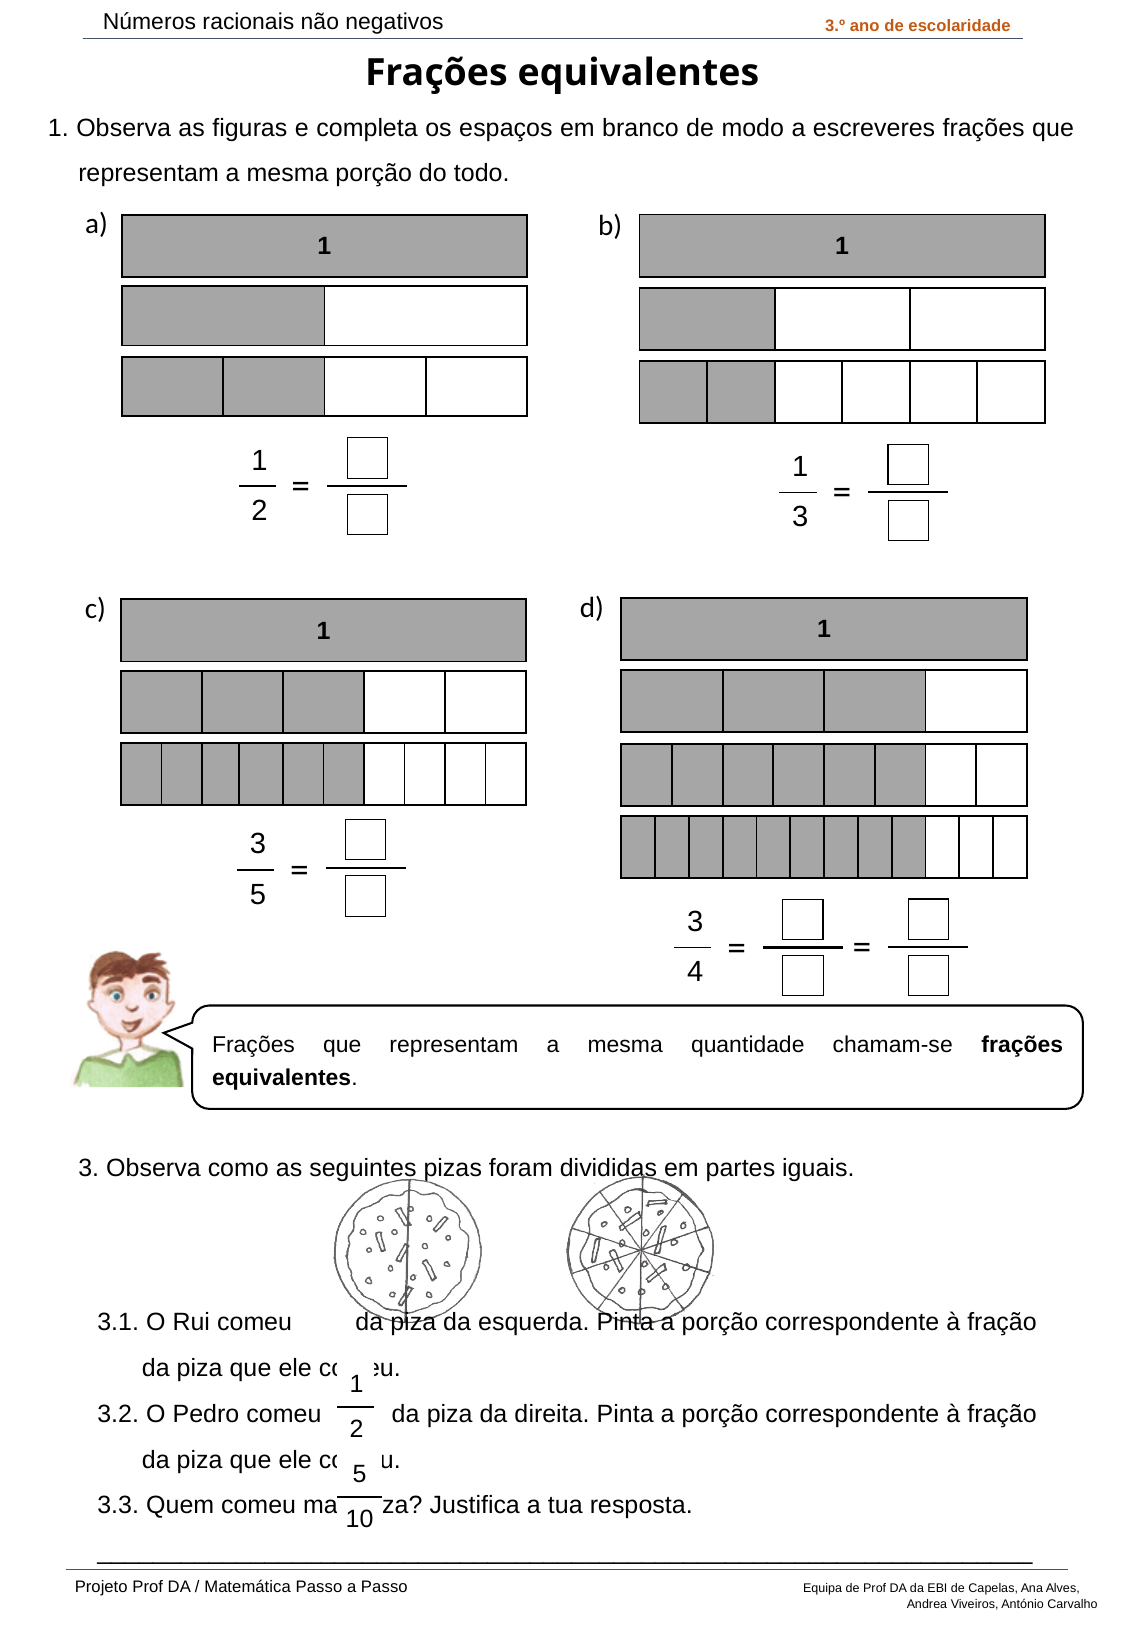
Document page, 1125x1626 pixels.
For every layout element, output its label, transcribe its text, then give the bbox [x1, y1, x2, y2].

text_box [3, 1568, 1122, 1625]
table_header 1 [640, 215, 1044, 276]
table_header [325, 358, 425, 415]
table_header [446, 744, 485, 804]
table_header [724, 817, 756, 877]
table_header 1 [240, 437, 274, 485]
table_header [893, 817, 925, 877]
table_header [859, 817, 891, 877]
table_header [876, 745, 925, 805]
table_header [224, 358, 324, 415]
table_header [284, 744, 323, 804]
table_cell 3 [781, 493, 815, 542]
table_cell 5 [239, 871, 273, 919]
text_box d) [564, 580, 620, 631]
table_cell 2 [240, 487, 274, 535]
table_header 3 [239, 821, 273, 869]
table_header [911, 289, 1044, 349]
table_header [162, 744, 201, 804]
table_header 1 [339, 1363, 372, 1406]
table_header [640, 362, 706, 422]
table_header [724, 745, 772, 805]
table_header [365, 672, 444, 732]
table_header [622, 817, 654, 877]
table_header 5 [339, 1453, 380, 1496]
text_box a) [70, 197, 124, 248]
table_header [825, 817, 857, 877]
table_header 1 [122, 600, 525, 661]
table_header [240, 744, 282, 804]
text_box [326, 437, 408, 535]
table_header [978, 362, 1044, 422]
table_header [673, 745, 722, 805]
table_header [622, 671, 722, 731]
table_header [977, 745, 1026, 805]
table_header [427, 358, 526, 415]
table_header [825, 671, 925, 731]
table_header 1 [123, 216, 526, 276]
text_box = [274, 837, 324, 898]
text_box 3. Observa como as seguintes pizas foram divididas em partes iguais. [63, 1129, 1108, 1190]
table_header [324, 744, 363, 804]
table_header [446, 672, 525, 732]
text_box c) [69, 581, 122, 632]
table_header [791, 817, 823, 877]
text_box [867, 444, 949, 541]
picture [556, 1161, 727, 1336]
table_header [926, 745, 975, 805]
table_header [405, 744, 444, 804]
table_header [994, 817, 1026, 877]
table_header [325, 287, 526, 345]
table_header [203, 744, 238, 804]
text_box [762, 899, 844, 996]
table_cell 10 [339, 1498, 380, 1541]
table_header [284, 672, 363, 732]
picture [323, 1169, 493, 1330]
text_box 1. Observa as figuras e completa os espaços em branco de modo a escreveres frações que representam a mesma porção do todo. [33, 101, 1092, 194]
table_header 1 [622, 599, 1026, 659]
text_box = [276, 453, 326, 514]
table_header [724, 671, 823, 731]
text_box = [817, 459, 867, 520]
table_header [774, 745, 823, 805]
table_header [776, 362, 841, 422]
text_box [887, 898, 969, 996]
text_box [325, 819, 406, 917]
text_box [78, 0, 1103, 62]
table_header [123, 358, 222, 415]
table_header [843, 362, 909, 422]
table_header 3 [676, 898, 710, 947]
table_header [123, 287, 324, 345]
table_header [122, 672, 201, 732]
table_header [640, 289, 774, 349]
table_header [122, 744, 161, 804]
text_box b) [583, 198, 638, 249]
table_header [960, 817, 992, 877]
picture [69, 947, 191, 1095]
table_header [203, 672, 282, 732]
table_header [486, 744, 525, 804]
text_box 3.1. O Rui comeu da piza da esquerda. Pinta a porção correspondente à fração da piza que ele comeu. 3.2. O Pedro comeu da piza da direita. Pinta a porção correspondente à fração da piza que ele comeu. 3.3. Quem comeu mais piza? Justifica a tua resposta. ___________________________________________________________________ [82, 1282, 1055, 1568]
text_box = [712, 914, 762, 975]
table_cell 4 [676, 948, 710, 997]
table_header [926, 817, 958, 877]
table_header [926, 671, 1026, 731]
text_box = [844, 914, 887, 975]
table_header [825, 745, 874, 805]
table_header 1 [781, 443, 815, 492]
table_header [622, 745, 671, 805]
table_cell 2 [339, 1408, 372, 1451]
table_header [708, 362, 774, 422]
text_box Frações que representam a mesma quantidade chamam-se frações equivalentes. [191, 1004, 1084, 1110]
table_header [365, 744, 404, 804]
table_header [690, 817, 722, 877]
table_header [656, 817, 688, 877]
table_header [757, 817, 789, 877]
text_box Frações equivalentes [0, 40, 1125, 101]
table_header [911, 362, 976, 422]
table_header [776, 289, 909, 349]
